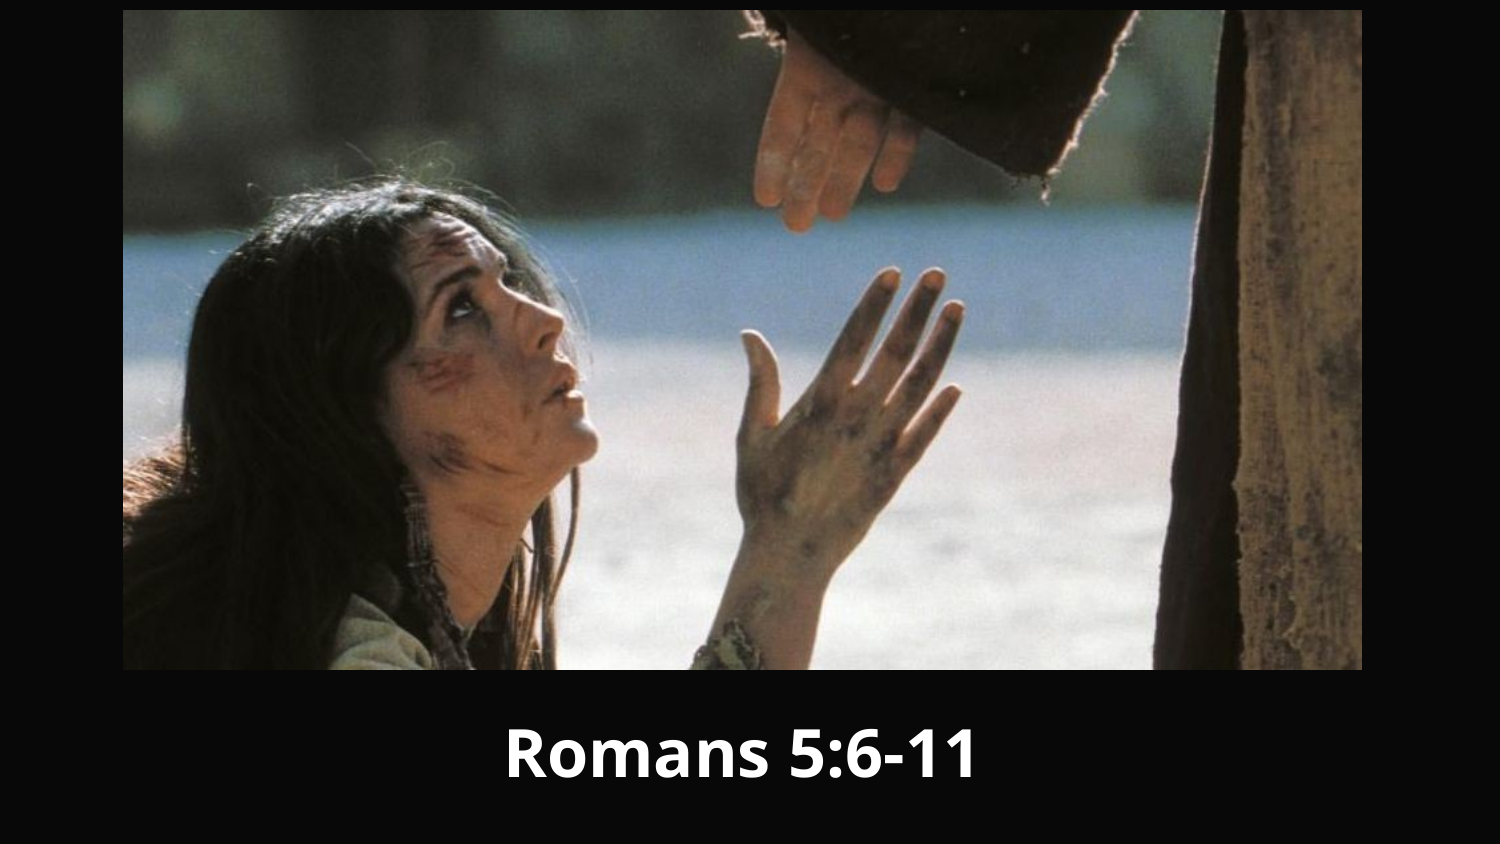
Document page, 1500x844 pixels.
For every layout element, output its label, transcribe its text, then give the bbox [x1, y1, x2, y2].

text_box Romans 5:6-11 [128, 703, 1357, 799]
picture [123, 10, 1362, 671]
